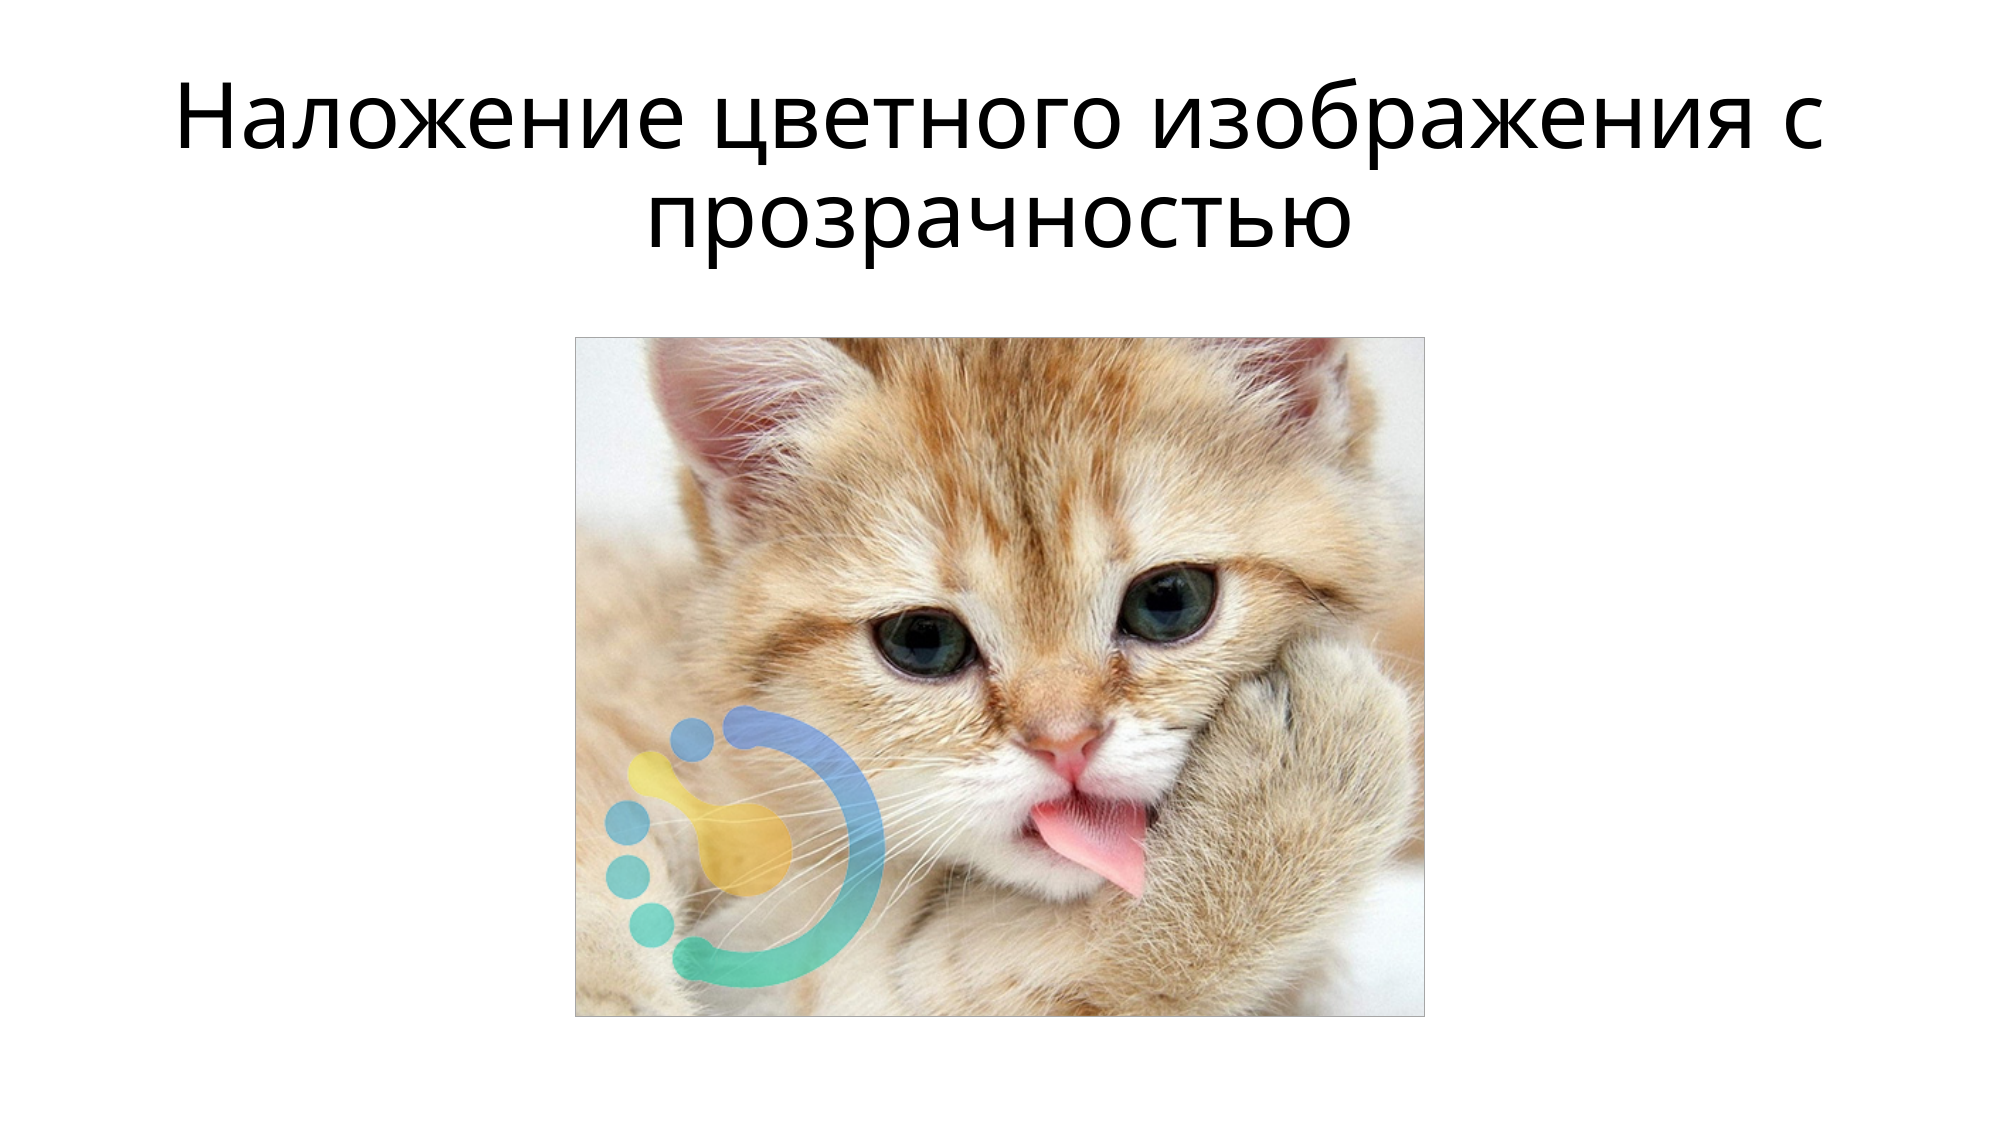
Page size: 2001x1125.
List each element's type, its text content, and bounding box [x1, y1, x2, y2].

picture [575, 337, 1425, 1017]
title Наложение цветного изображения с прозрачностью [137, 59, 1863, 278]
